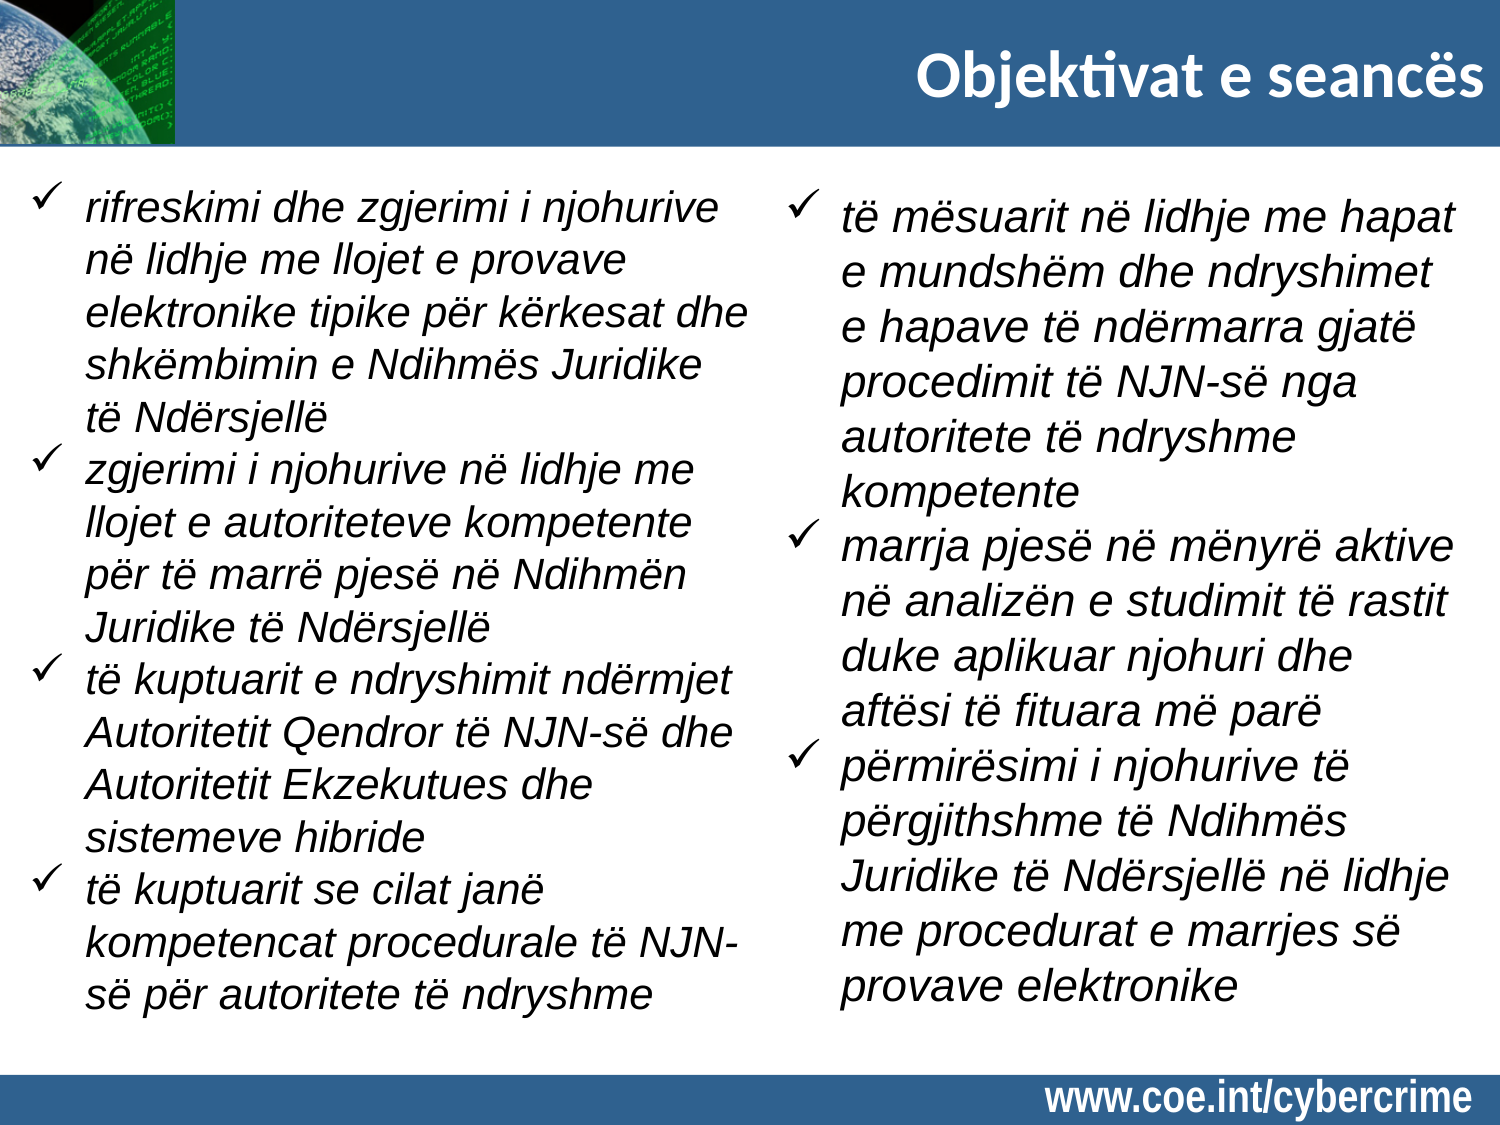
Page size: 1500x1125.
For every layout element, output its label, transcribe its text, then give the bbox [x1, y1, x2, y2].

picture [0, 0, 175, 144]
text_box Objektivat e seancës [177, 0, 1500, 149]
text_box [0, 1073, 1030, 1125]
text_box të mësuarit në lidhje me hapat e mundshëm dhe ndryshimet e hapave të ndërmarra gjatë procedimit të NJN-së nga autoritete të ndryshme kompetente marrja pjesë në mënyrë aktive në analizën e studimit të rastit duke aplikuar njohuri dhe aftësi të fituara më parë përmirësimi i njohurive të përgjithshme të Ndihmës Juridike të Ndërsjellë në lidhje me procedurat e marrjes së provave elektronike [770, 178, 1480, 1074]
text_box www.coe.int/cybercrime [1030, 1059, 1500, 1125]
text_box rifreskimi dhe zgjerimi i njohurive në lidhje me llojet e provave elektronike tipike për kërkesat dhe shkëmbimin e Ndihmës Juridike të Ndërsjellë zgjerimi i njohurive në lidhje me llojet e autoriteteve kompetente për të marrë pjesë në Ndihmën Juridike të Ndërsjellë të kuptuarit e ndryshimit ndërmjet Autoritetit Qendror të NJN-së dhe Autoritetit Ekzekutues dhe sistemeve hibride të kuptuarit se cilat janë kompetencat procedurale të NJN-së për autoritete të ndryshme [14, 171, 765, 1026]
